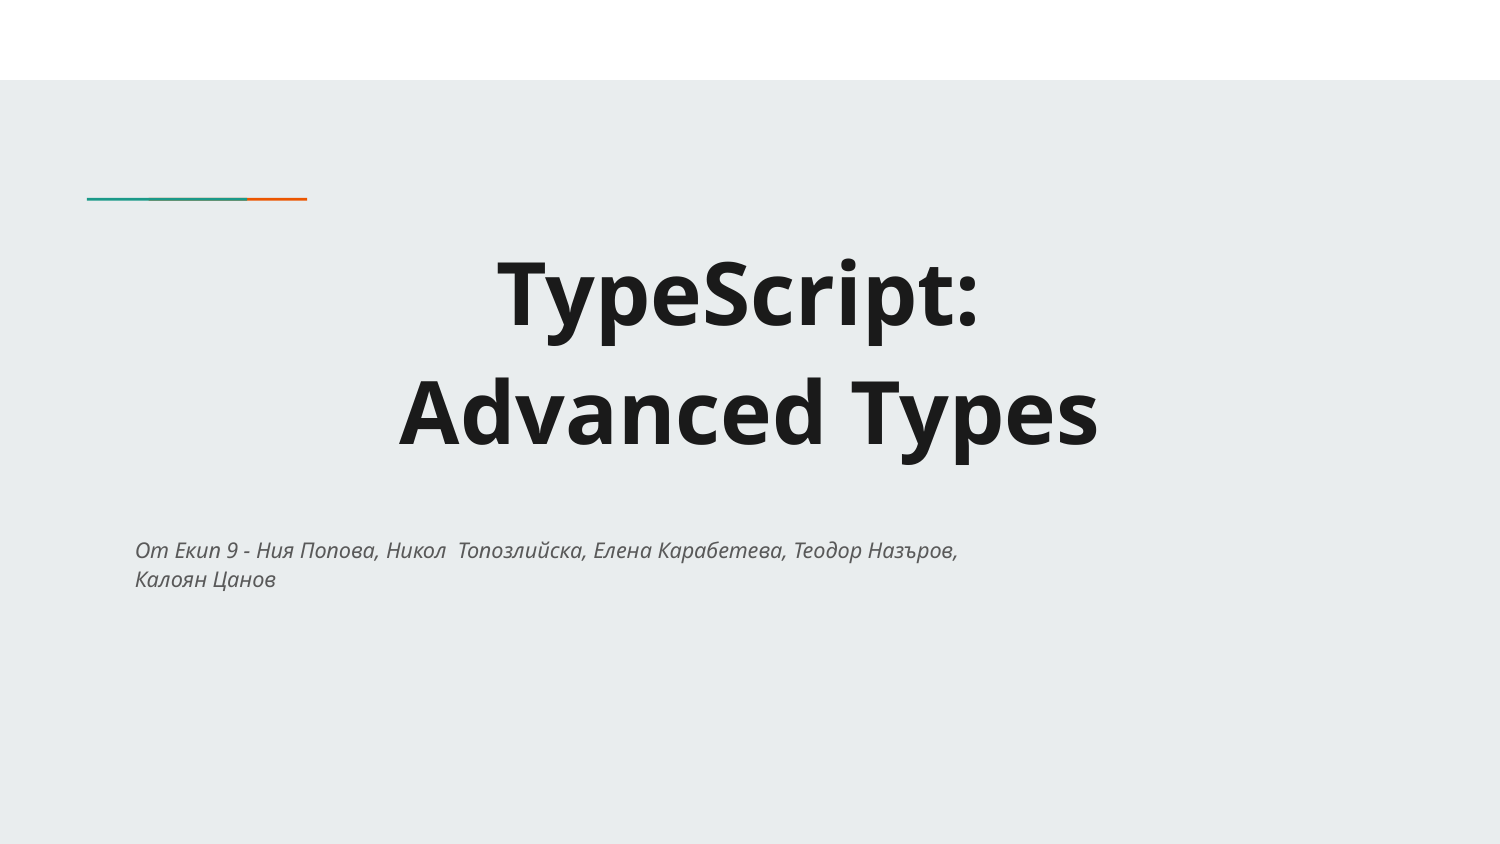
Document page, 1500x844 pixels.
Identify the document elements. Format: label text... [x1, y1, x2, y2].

subtitle От Екип 9 - Ния Попова, Никол Топозлийска, Елена Карабетева, Теодор Назъров, Калоян Цанов [119, 520, 1381, 610]
title TypeScript: Advanced Types [119, 216, 1381, 490]
